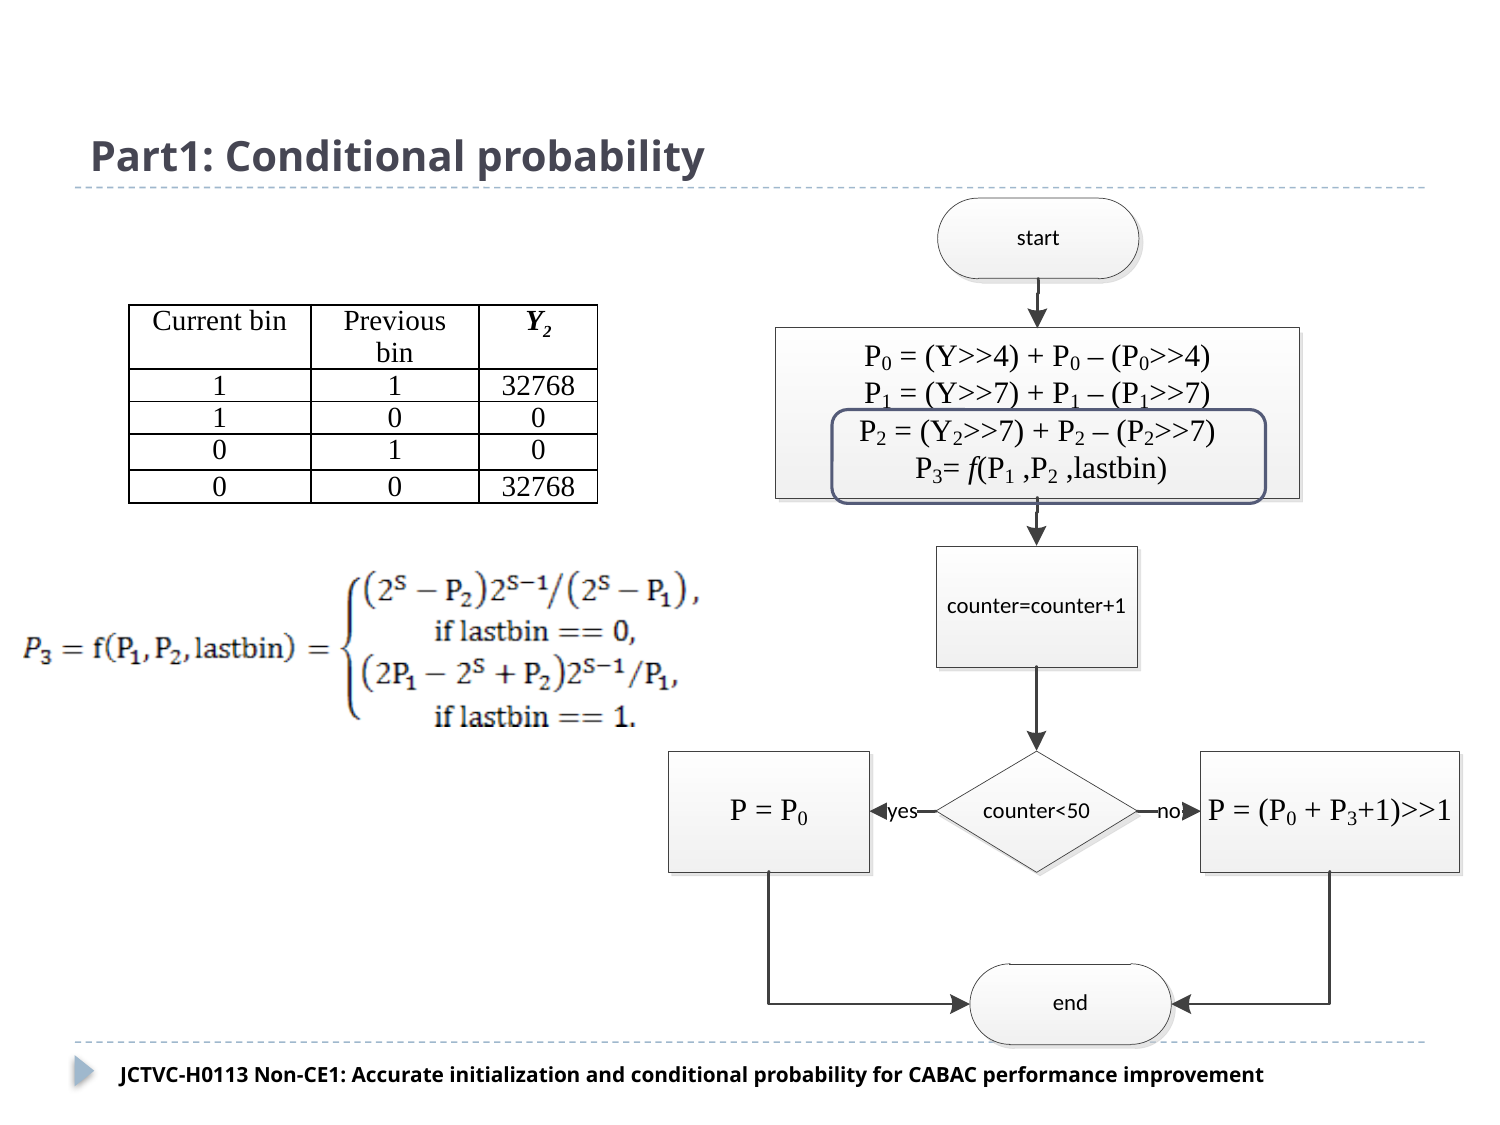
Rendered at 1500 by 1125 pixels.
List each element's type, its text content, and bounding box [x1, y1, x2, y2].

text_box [644, 195, 1500, 1096]
table_cell 1 [312, 370, 478, 401]
table_cell 0 [312, 471, 478, 502]
table_cell 1 [130, 370, 310, 401]
table_cell 0 [480, 402, 597, 433]
table_header Y2 [480, 306, 597, 368]
table_cell 1 [312, 435, 478, 469]
table_cell 0 [312, 402, 478, 433]
table_cell 32768 [480, 370, 597, 401]
table_cell 32768 [480, 471, 597, 502]
picture [23, 550, 704, 727]
table_cell 0 [130, 435, 310, 469]
table_cell 0 [130, 471, 310, 502]
title Part1: Conditional probability [75, 24, 1425, 188]
table_cell 1 [130, 402, 310, 433]
table_header Current bin [130, 306, 310, 368]
text_box JCTVC-H0113 Non-CE1: Accurate initialization and conditional probability for CABAC performance improvement [105, 1054, 638, 1095]
table_header Previous bin [312, 306, 478, 368]
table_cell 0 [480, 435, 597, 469]
